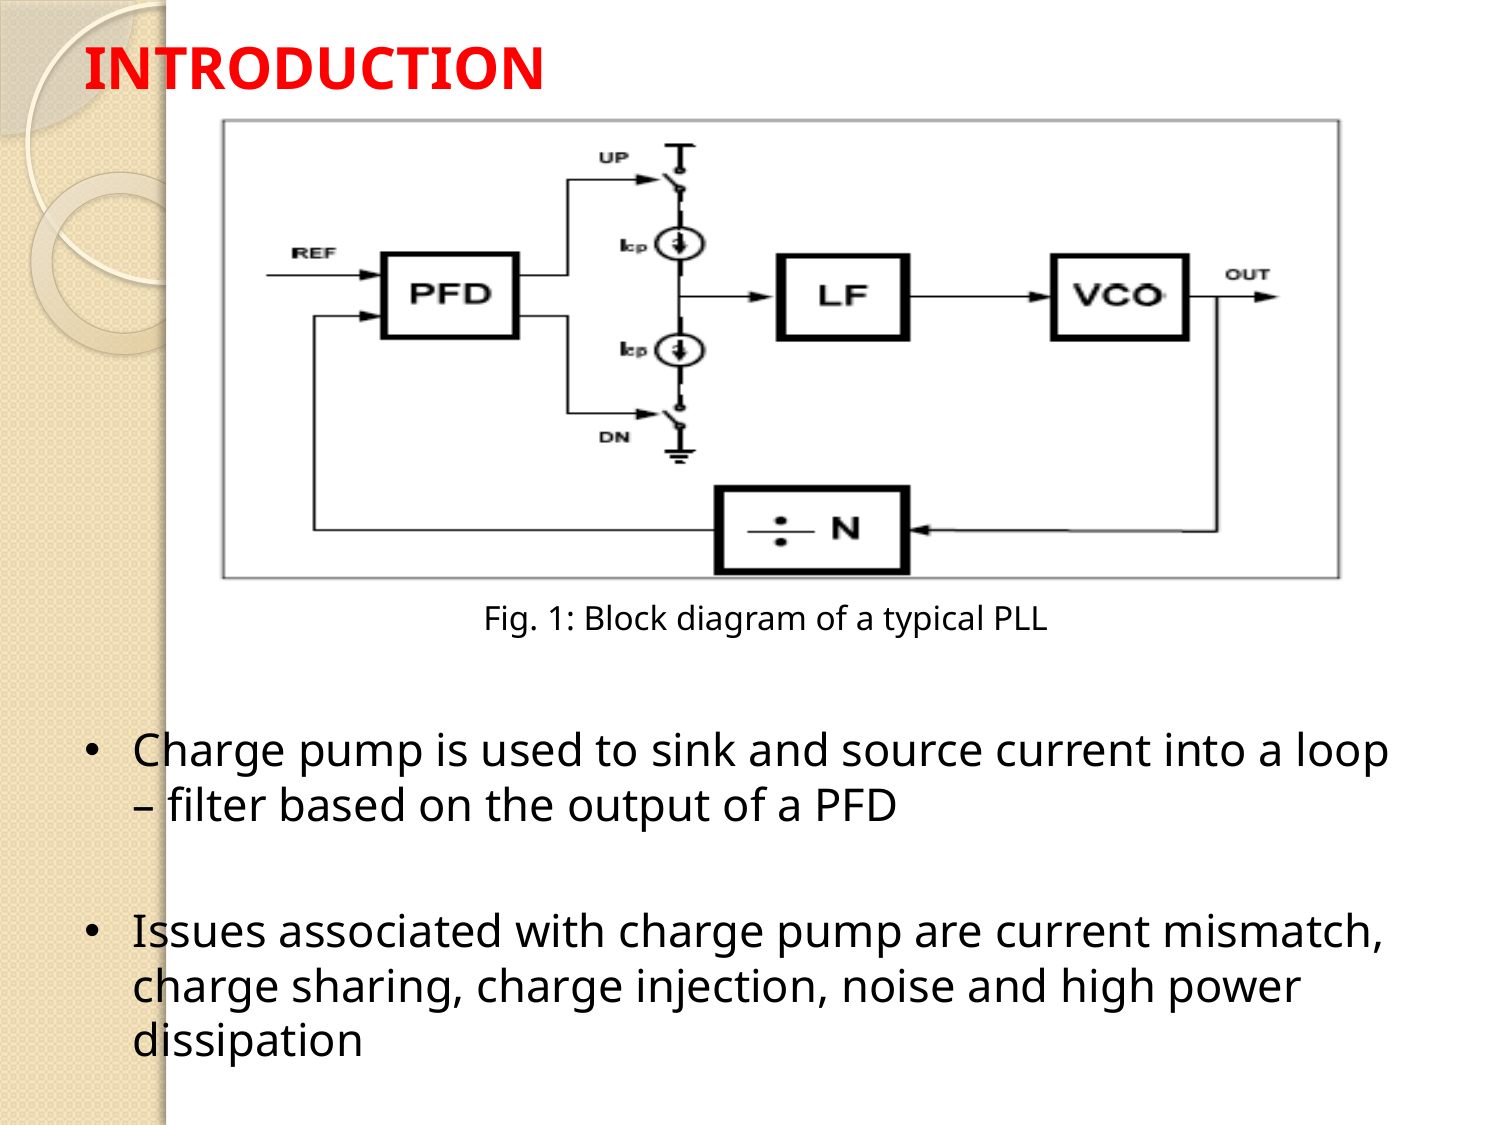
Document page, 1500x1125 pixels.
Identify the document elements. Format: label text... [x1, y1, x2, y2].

title INTRODUCTION [69, 32, 1420, 99]
picture [187, 112, 1369, 588]
text_box Charge pump is used to sink and source current into a loop – filter based on the output of a PFD Issues associated with charge pump are current mismatch, charge sharing, charge injection, noise and high power dissipation [69, 99, 1420, 1075]
text_box Fig. 1: Block diagram of a typical PLL [450, 599, 1138, 653]
